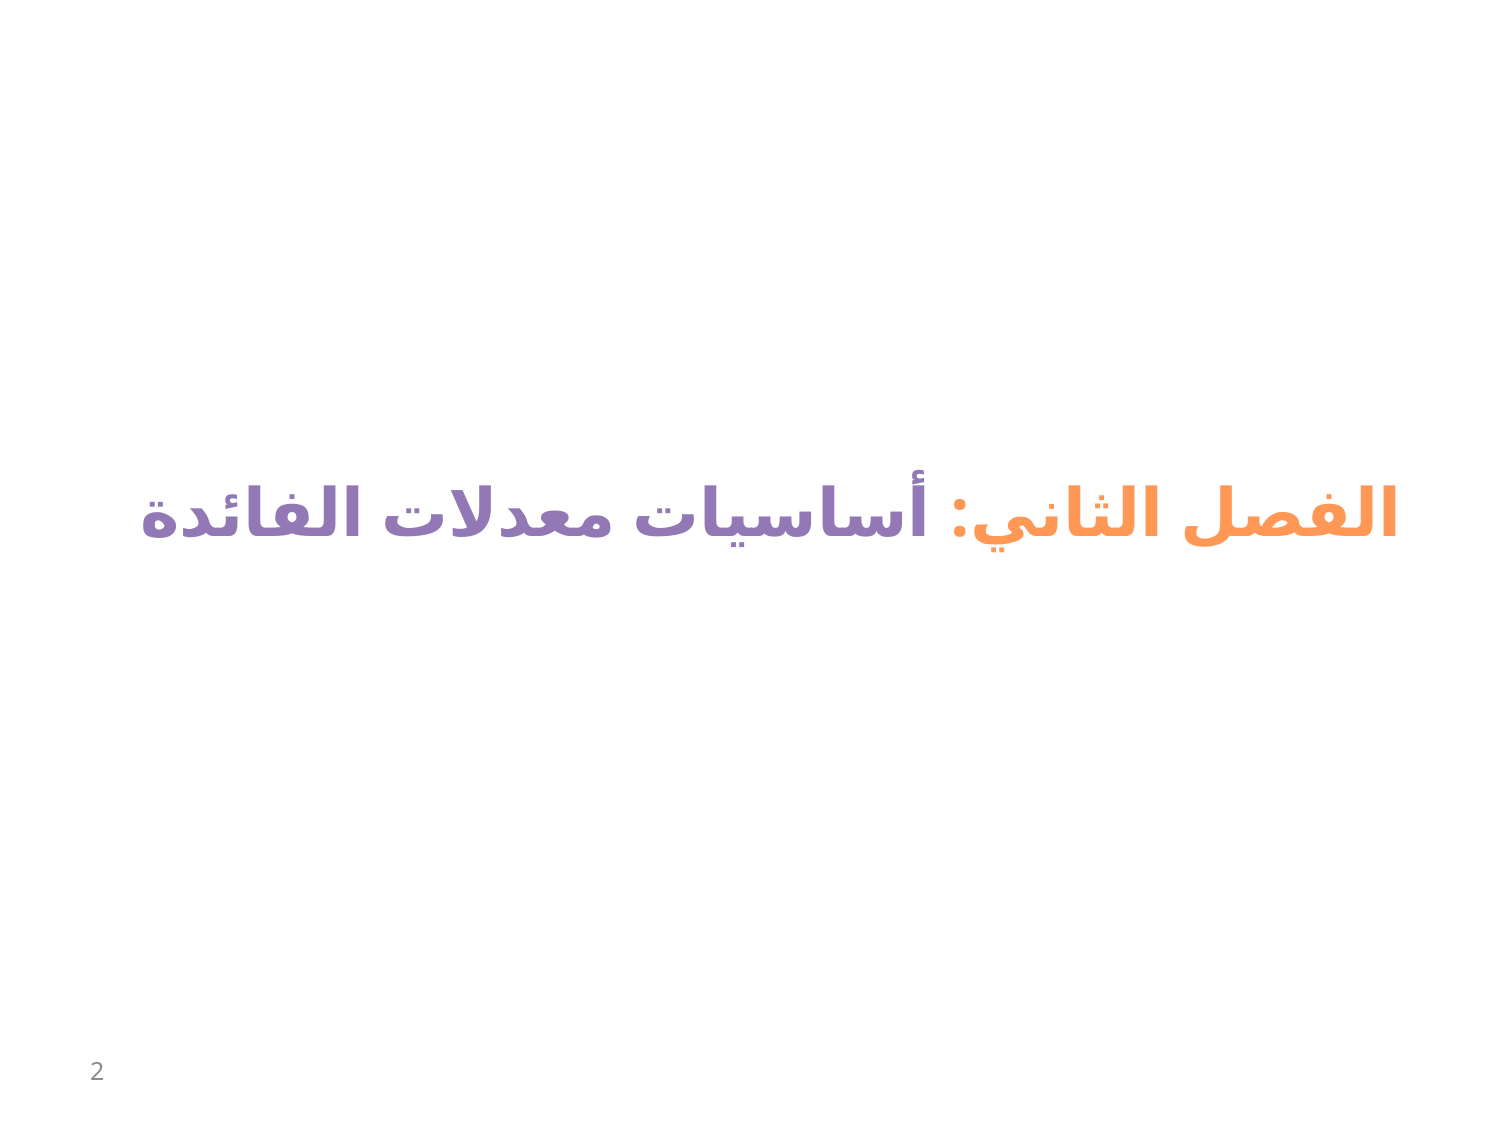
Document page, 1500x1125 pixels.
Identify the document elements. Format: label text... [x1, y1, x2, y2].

text_box [127, 457, 1478, 593]
slide_number 2 [75, 1042, 425, 1103]
text_box الفصل الثاني: أساسيات معدلات الفائدة [87, 462, 1438, 598]
